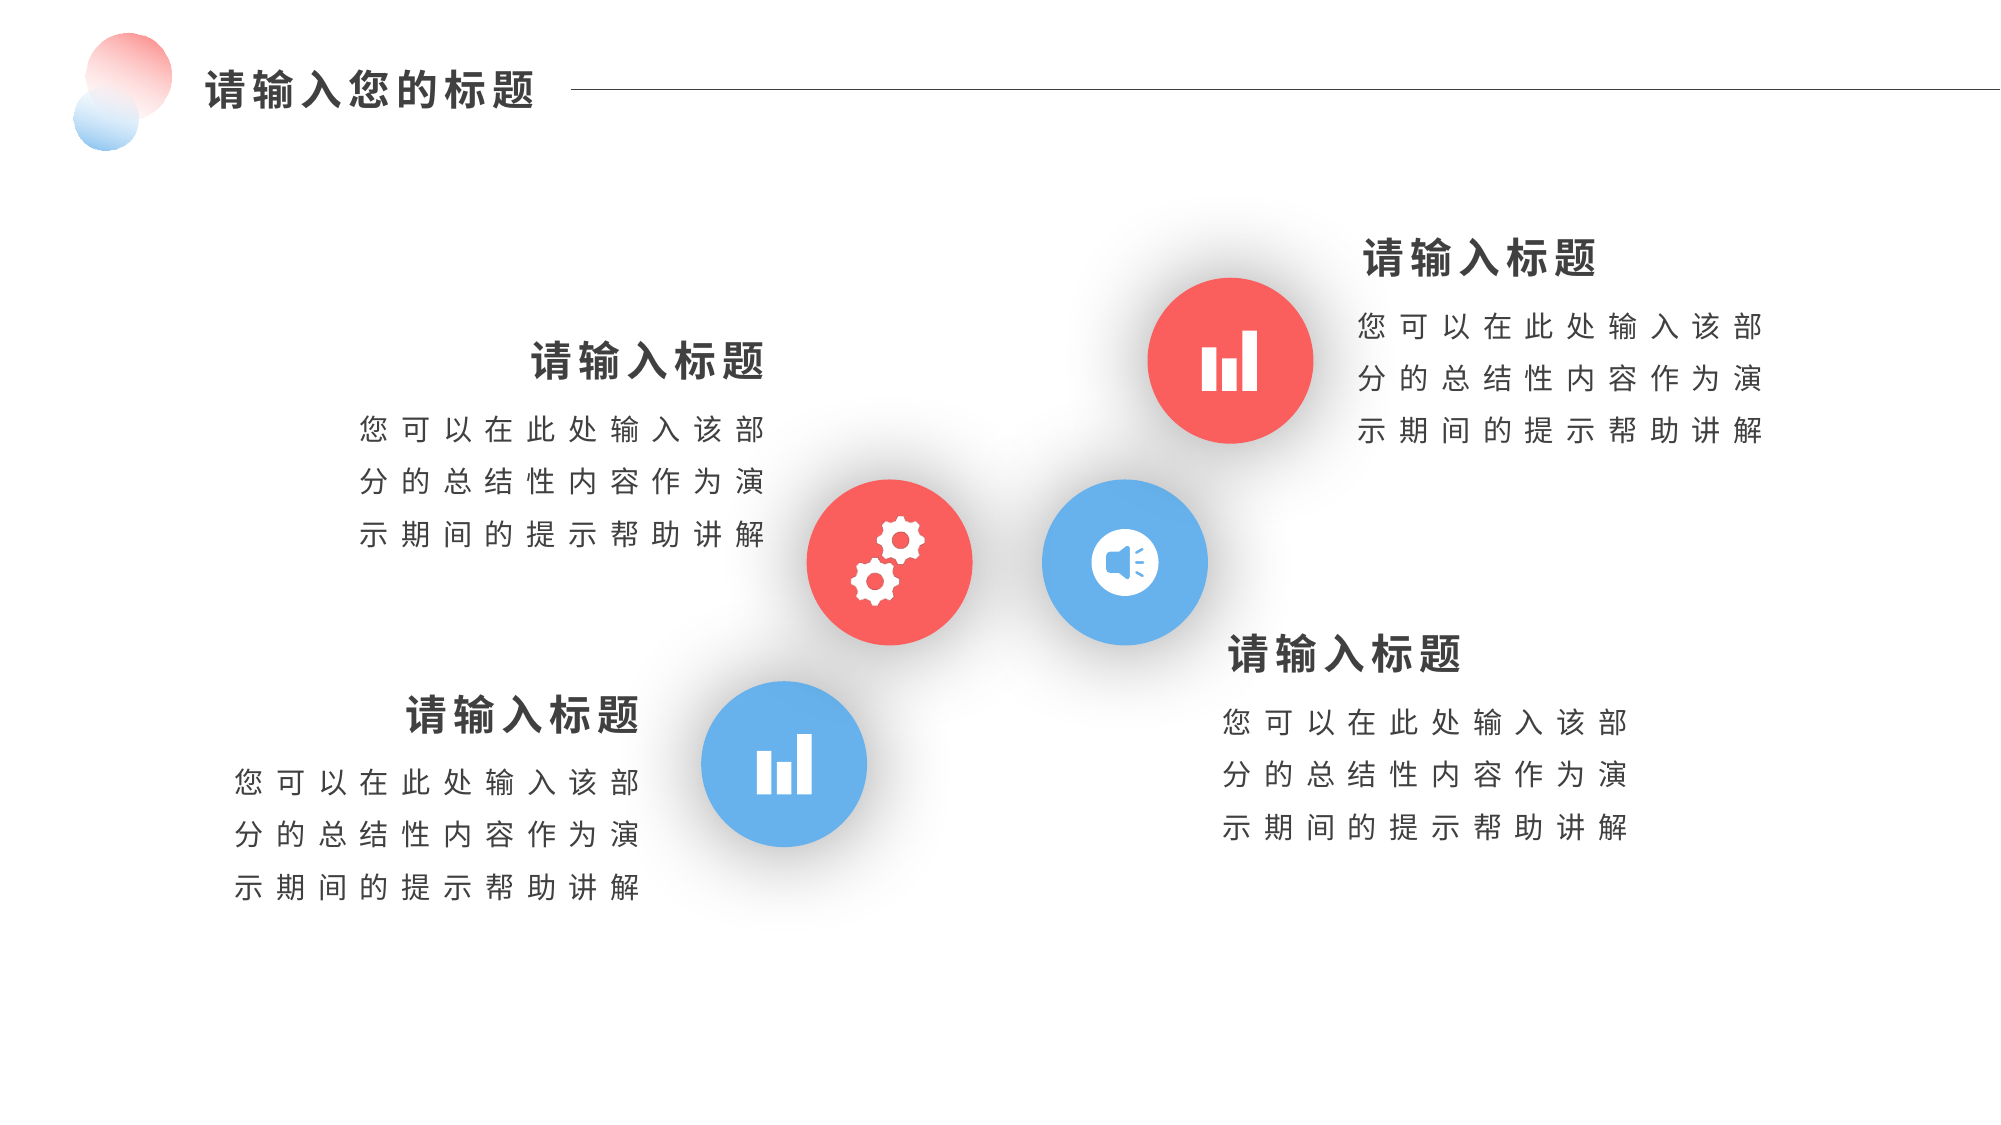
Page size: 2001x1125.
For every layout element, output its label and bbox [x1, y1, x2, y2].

text_box [1091, 529, 1159, 596]
text_box [219, 681, 702, 914]
text_box [797, 734, 812, 795]
text_box [806, 479, 973, 646]
text_box [1040, 478, 1210, 647]
text_box [344, 327, 827, 561]
text_box [1242, 330, 1257, 391]
text_box [776, 761, 792, 795]
text_box [756, 750, 772, 795]
text_box [1222, 358, 1237, 391]
text_box [1201, 347, 1217, 391]
text_box [1146, 276, 1315, 445]
text_box [1207, 620, 1690, 854]
text_box [702, 680, 869, 849]
text_box [1343, 224, 1825, 458]
